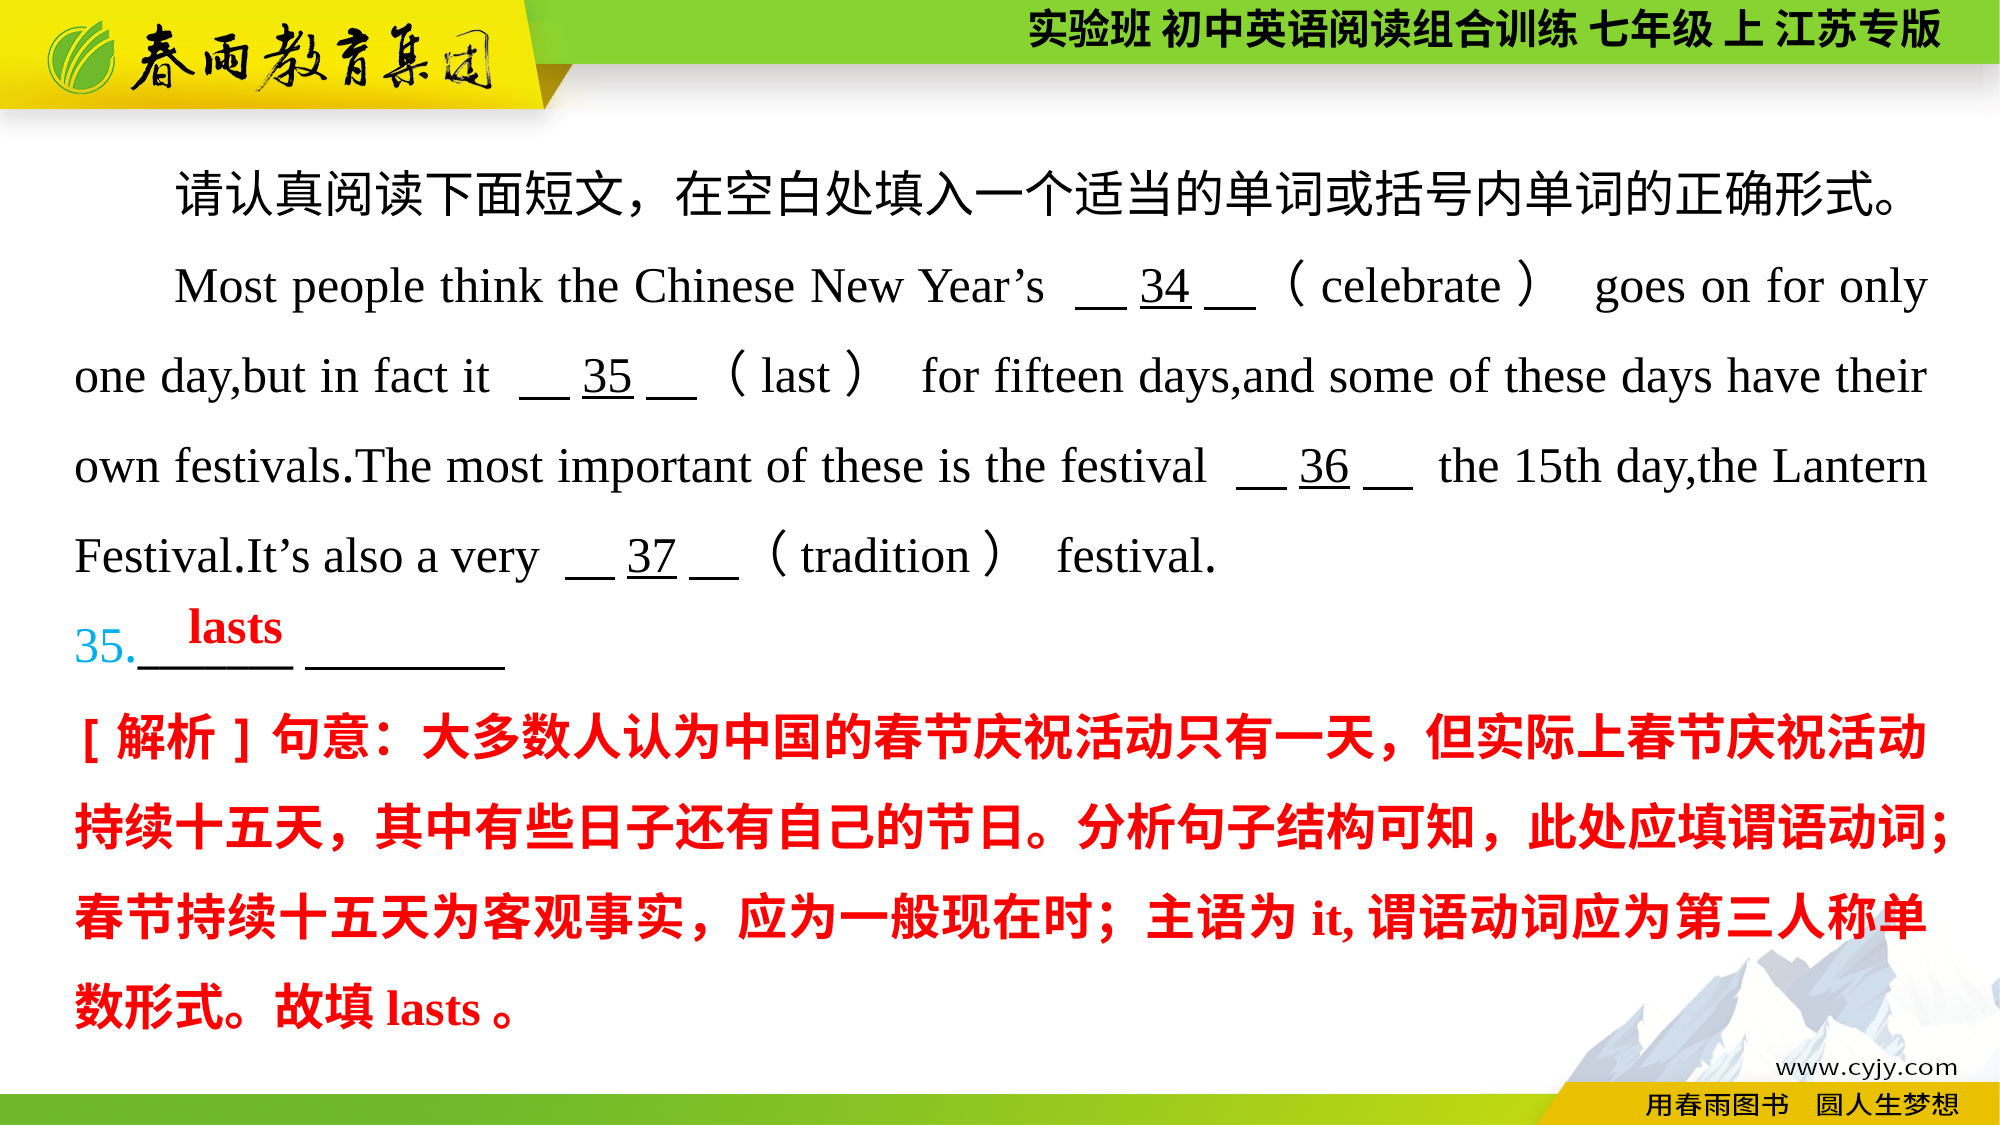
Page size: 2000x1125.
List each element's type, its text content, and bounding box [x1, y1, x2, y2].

list 请认真阅读下面短文，在空白处填入一个适当的单词或括号内单词的正确形式。 Most people think the Chinese New Year’s 34 （celebrate） goes on for only one day,but in fact it 35 （last） for fifteen days,and some of these days have their own festivals.The most important of these is the festival 36 the 15th day,the Lantern Festival.It’s also a very 37 （tradition） festival. 35._______ [59, 125, 1944, 667]
picture [0, 0, 2000, 1125]
text_box lasts [173, 586, 298, 661]
text_box [解析]句意：大多数人认为中国的春节庆祝活动只有一天，但实际上春节庆祝活动持续十五天，其中有些日子还有自己的节日。分析句子结构可知，此处应填谓语动词；春节持续十五天为客观事实，应为一般现在时；主语为it,谓语动词应为第三人称单数形式。故填lasts。 [59, 667, 1944, 1043]
